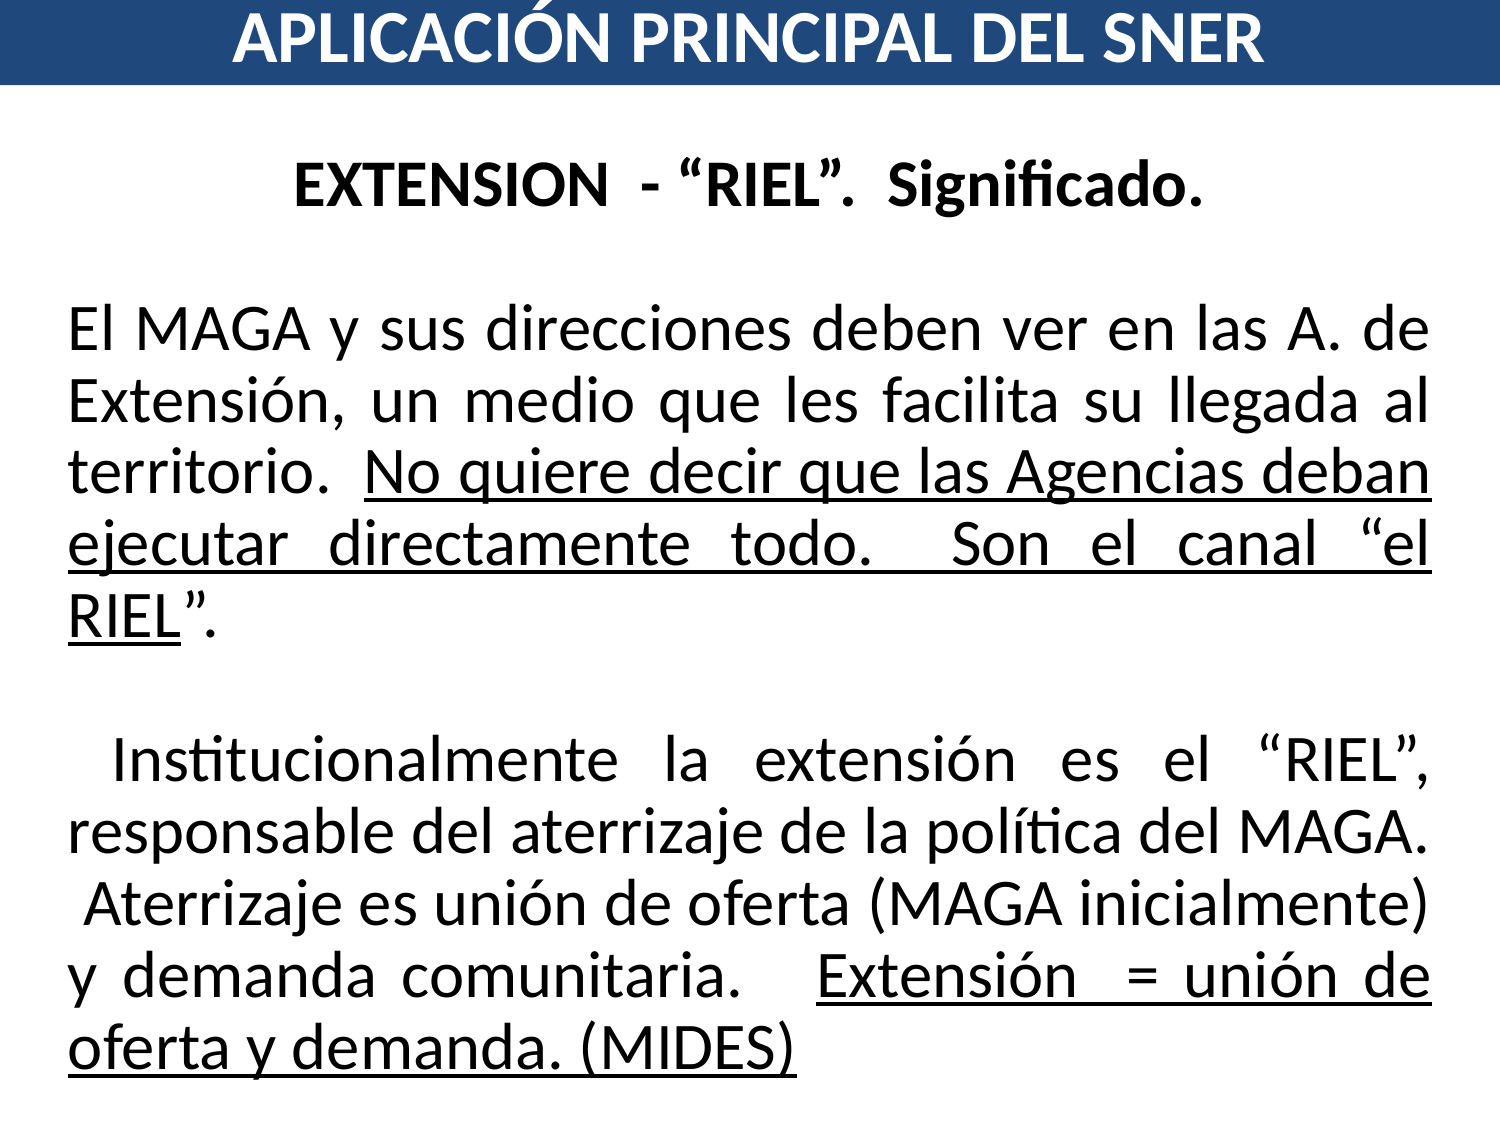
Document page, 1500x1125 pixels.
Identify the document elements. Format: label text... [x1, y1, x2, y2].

text_box APLICACIÓN PRINCIPAL DEL SNER [0, 0, 1500, 86]
text_box EXTENSION - “RIEL”. Significado. El MAGA y sus direcciones deben ver en las A. de Extensión, un medio que les facilita su llegada al territorio. No quiere decir que las Agencias deban ejecutar directamente todo. Son el canal “el RIEL”. Institucionalmente la extensión es el “RIEL”, responsable del aterrizaje de la política del MAGA. Aterrizaje es unión de oferta (MAGA inicialmente) y demanda comunitaria. Extensión = unión de oferta y demanda. (MIDES) [53, 141, 1447, 1125]
